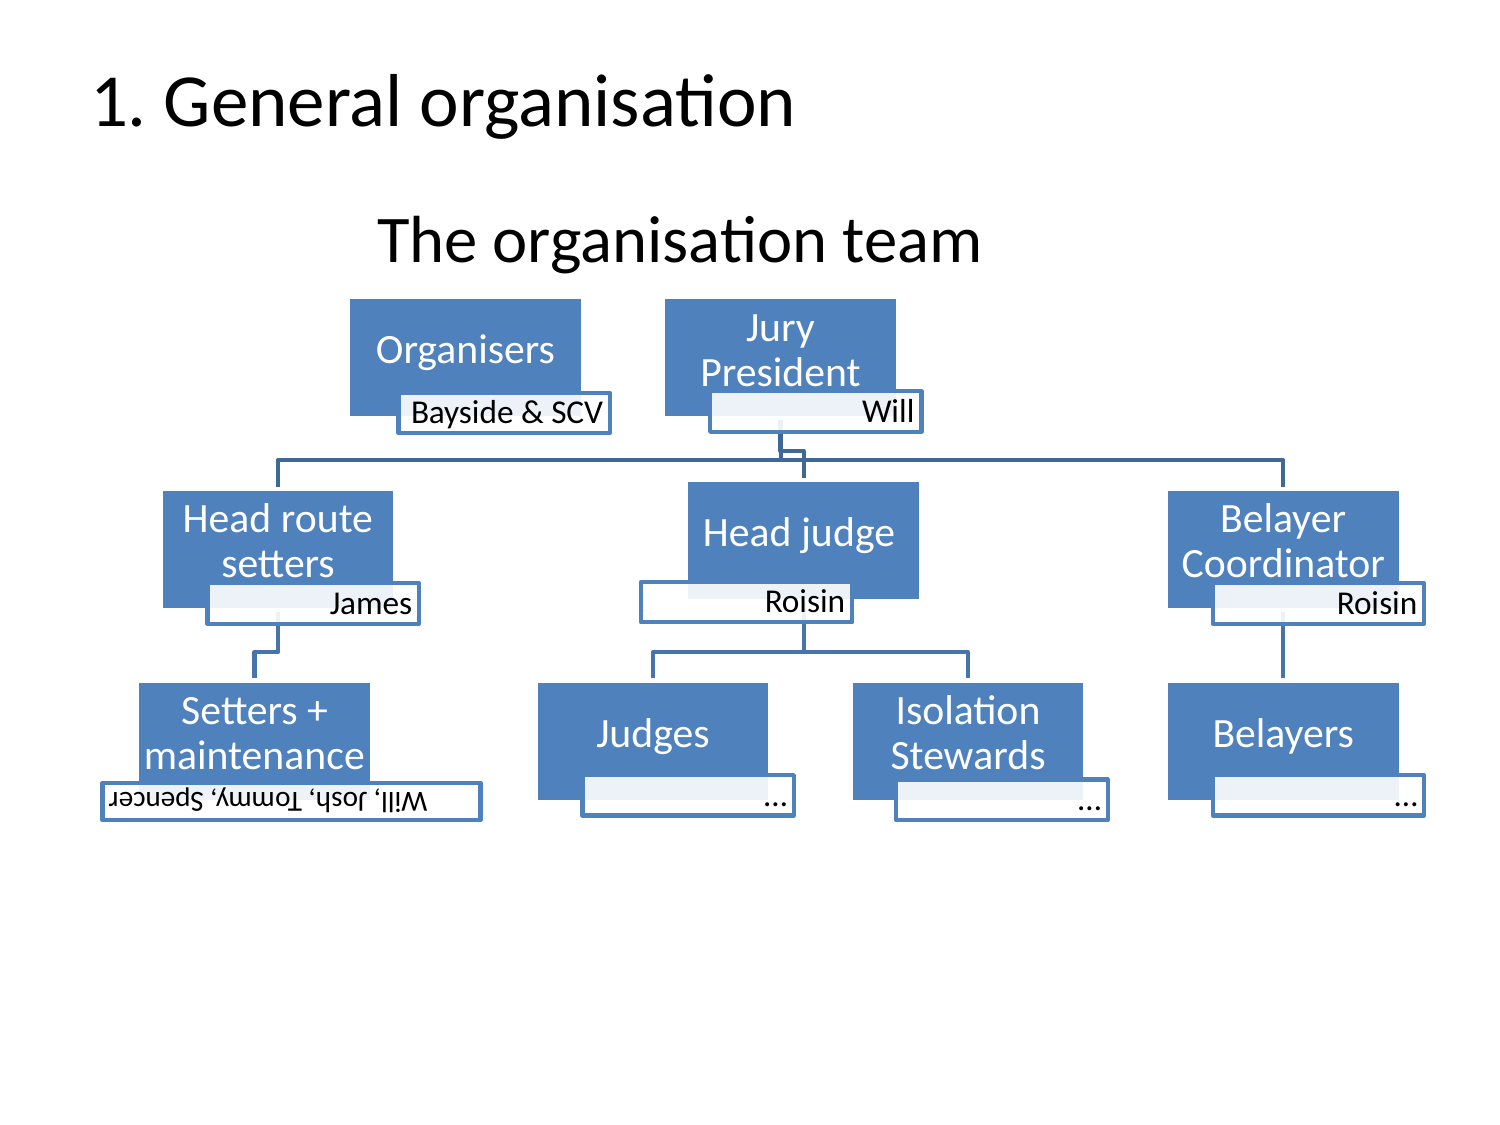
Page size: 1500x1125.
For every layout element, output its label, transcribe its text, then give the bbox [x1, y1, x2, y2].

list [87, 162, 1438, 951]
title 1. General organisation [75, 2, 1425, 191]
